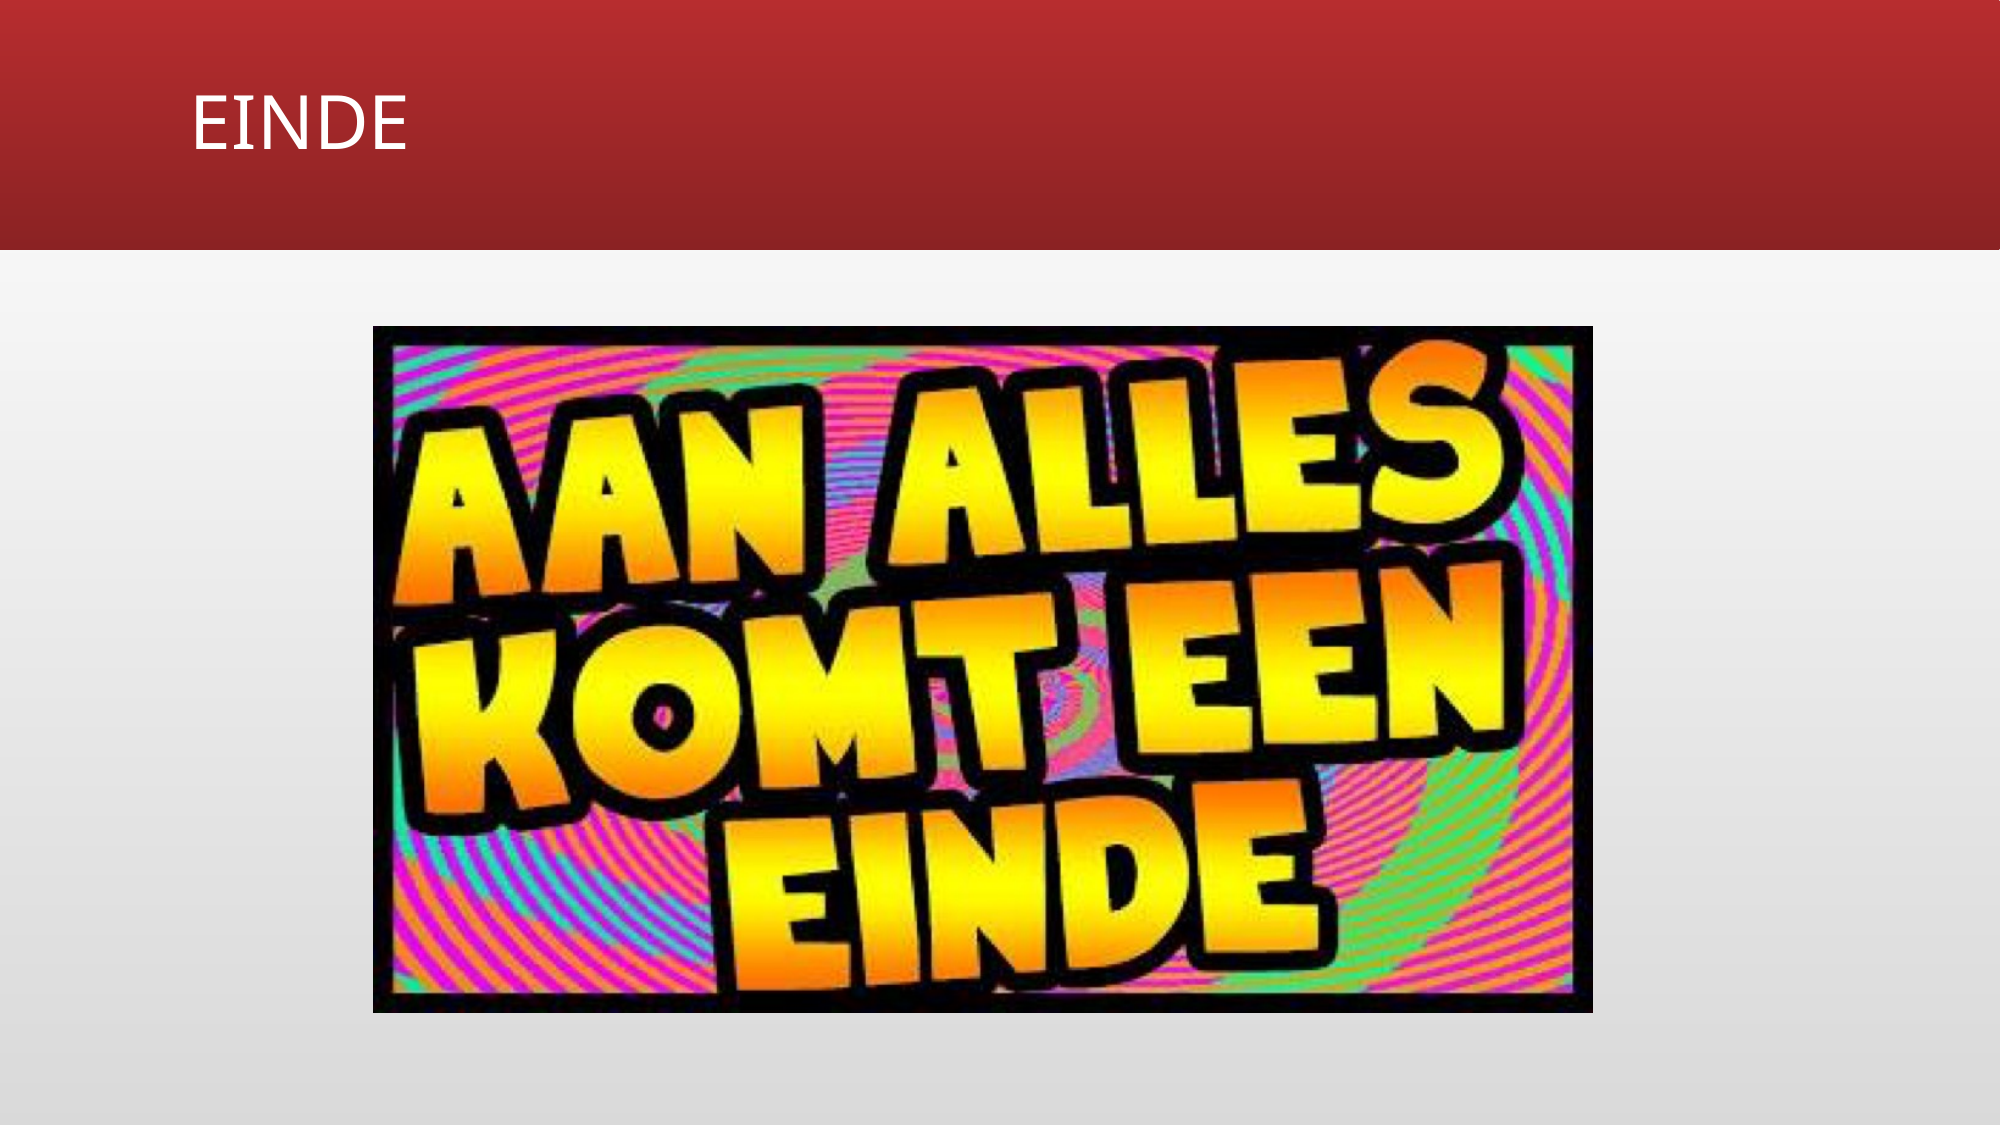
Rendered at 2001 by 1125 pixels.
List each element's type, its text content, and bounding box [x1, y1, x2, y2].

title EINDE [174, 16, 1825, 234]
picture [373, 326, 1593, 1013]
